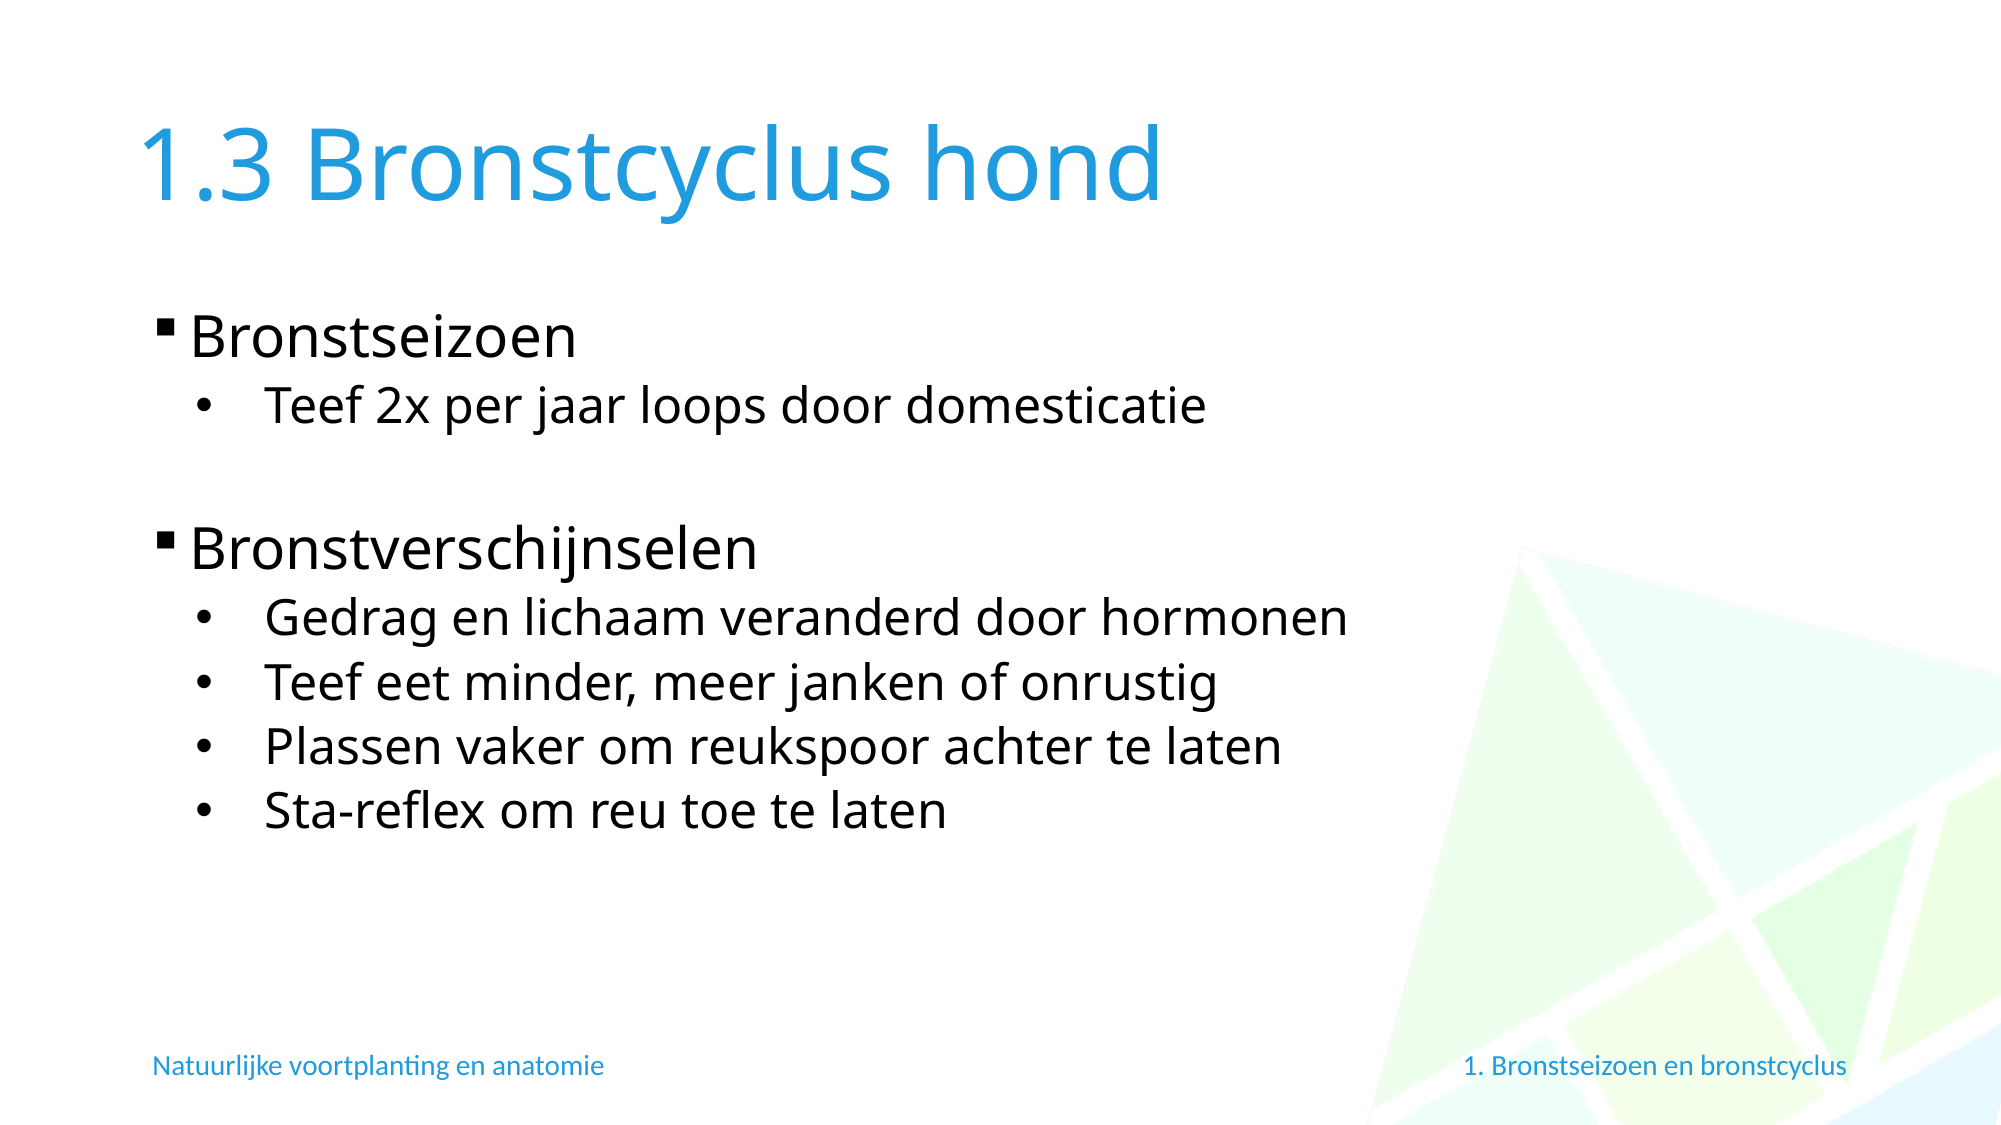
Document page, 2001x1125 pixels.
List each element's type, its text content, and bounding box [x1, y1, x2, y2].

list Bronstseizoen Teef 2x per jaar loops door domesticatie Bronstverschijnselen Gedrag en lichaam veranderd door hormonen Teef eet minder, meer janken of onrustig Plassen vaker om reukspoor achter te laten Sta-reflex om reu toe te laten [137, 299, 1863, 1014]
list 1. Bronstseizoen en bronstcyclus [1412, 1042, 1863, 1103]
title 1.3 Bronstcyclus hond [120, 59, 1900, 278]
list Natuurlijke voortplanting en anatomie [137, 1042, 623, 1103]
